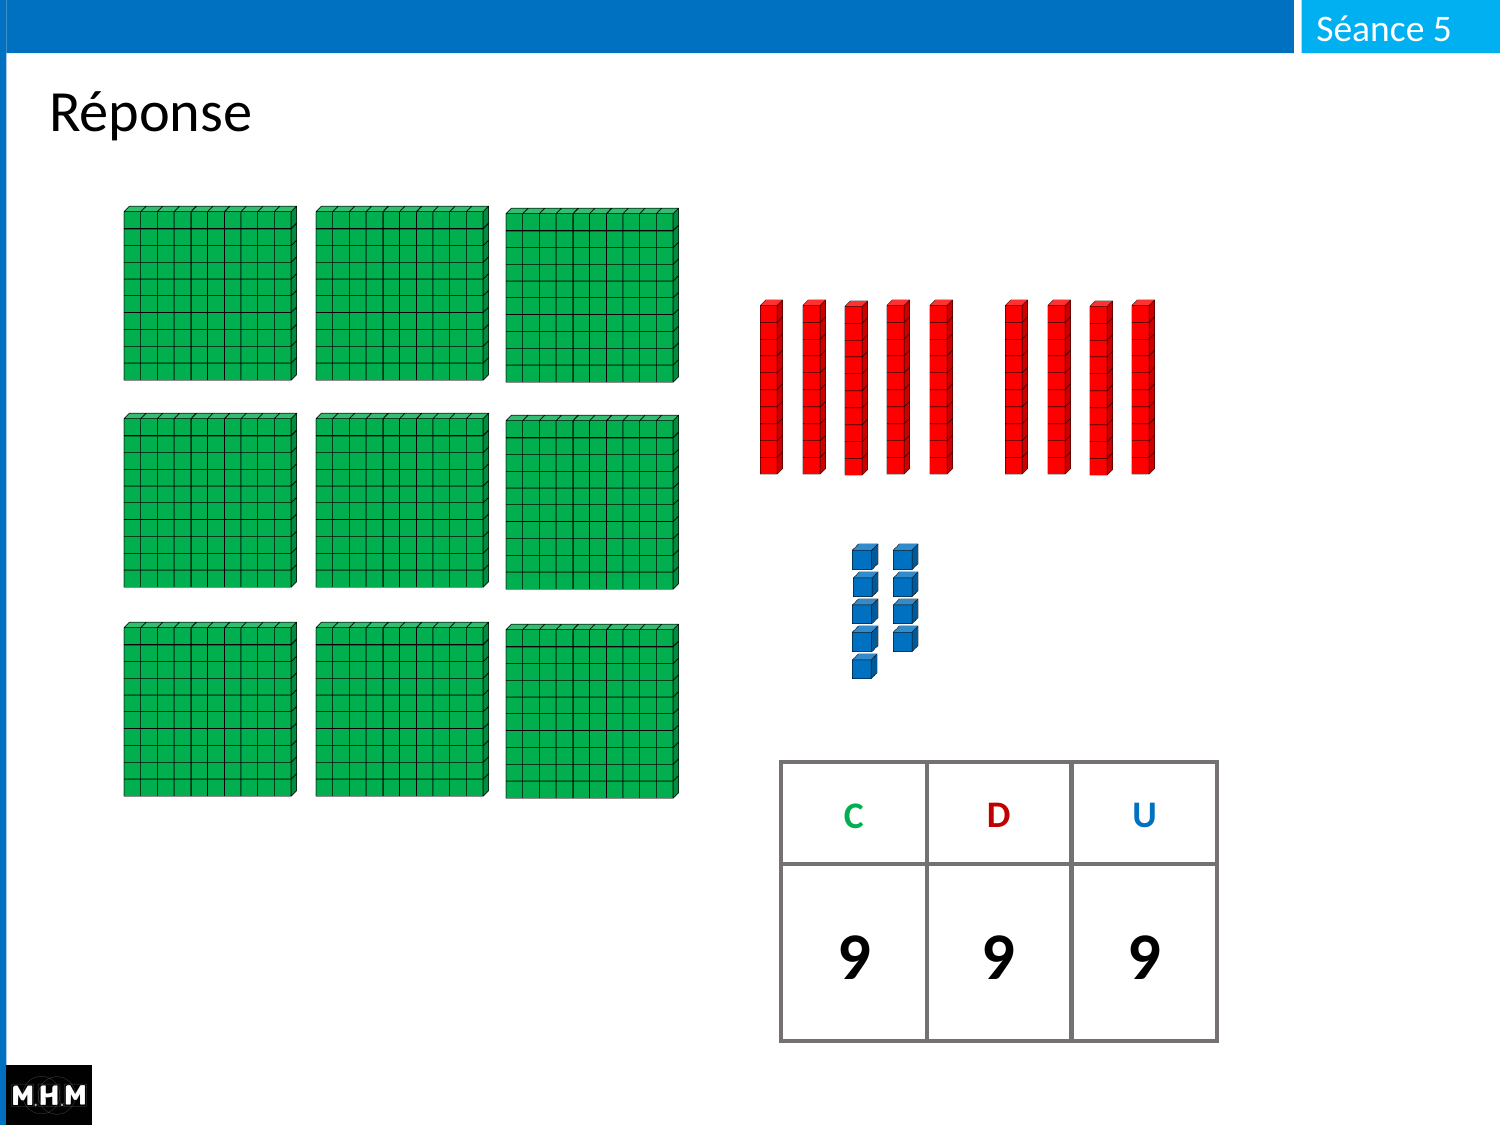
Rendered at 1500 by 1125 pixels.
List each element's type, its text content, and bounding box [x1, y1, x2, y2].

picture [502, 622, 680, 801]
picture [758, 298, 786, 476]
picture [121, 620, 298, 798]
picture [1088, 299, 1115, 477]
picture [6, 1065, 92, 1125]
picture [121, 204, 298, 382]
picture [313, 620, 491, 798]
picture [885, 298, 913, 476]
picture [843, 299, 870, 477]
picture [1130, 298, 1158, 476]
picture [121, 411, 298, 589]
picture [502, 413, 680, 591]
picture [1003, 298, 1031, 476]
picture [928, 298, 955, 476]
picture [313, 204, 491, 382]
picture [502, 206, 680, 384]
picture [313, 411, 491, 589]
picture [1046, 298, 1073, 476]
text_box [780, 761, 1218, 1042]
picture [849, 542, 880, 680]
picture [801, 298, 828, 476]
text_box Réponse [34, 66, 1124, 151]
picture [891, 542, 921, 653]
